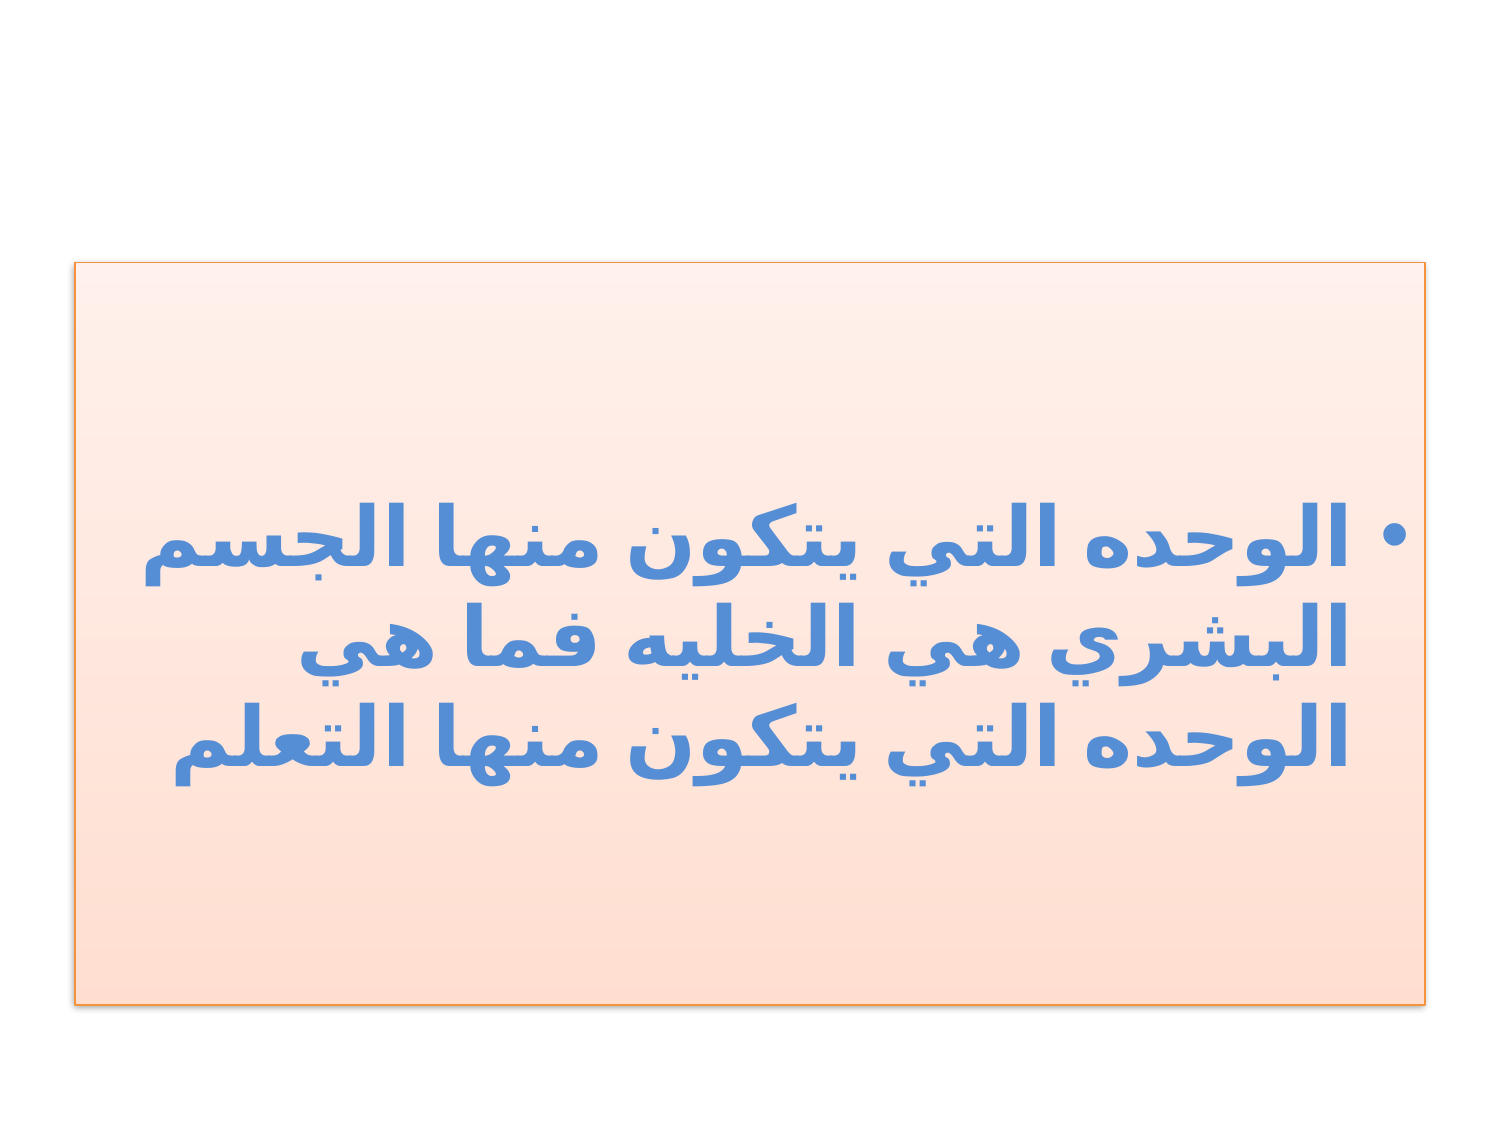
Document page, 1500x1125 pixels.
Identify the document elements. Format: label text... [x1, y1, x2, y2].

list الوحده التي يتكون منها الجسم البشري هي الخليه فما هي الوحده التي يتكون منها التعلم [74, 262, 1426, 1006]
